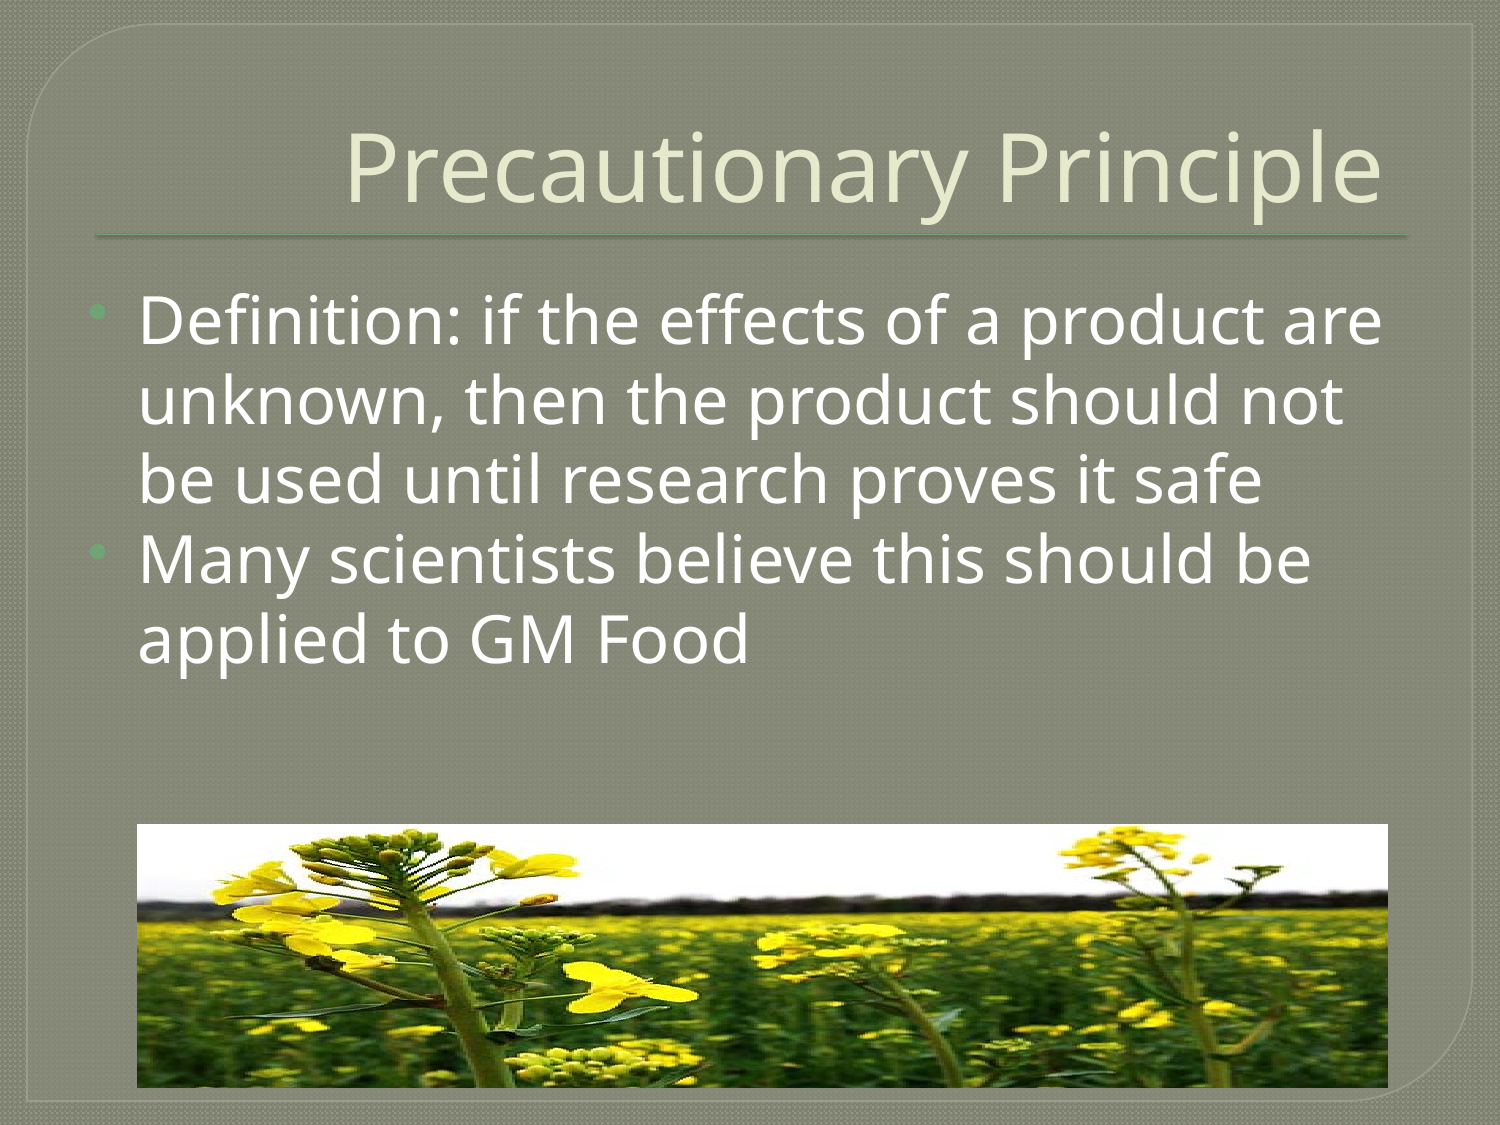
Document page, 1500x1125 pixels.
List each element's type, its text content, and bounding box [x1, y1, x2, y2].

title Precautionary Principle [75, 41, 1425, 230]
picture [137, 824, 1388, 1088]
list Definition: if the effects of a product are unknown, then the product should not be used until research proves it safe Many scientists believe this should be applied to GM Food [75, 270, 1425, 1013]
